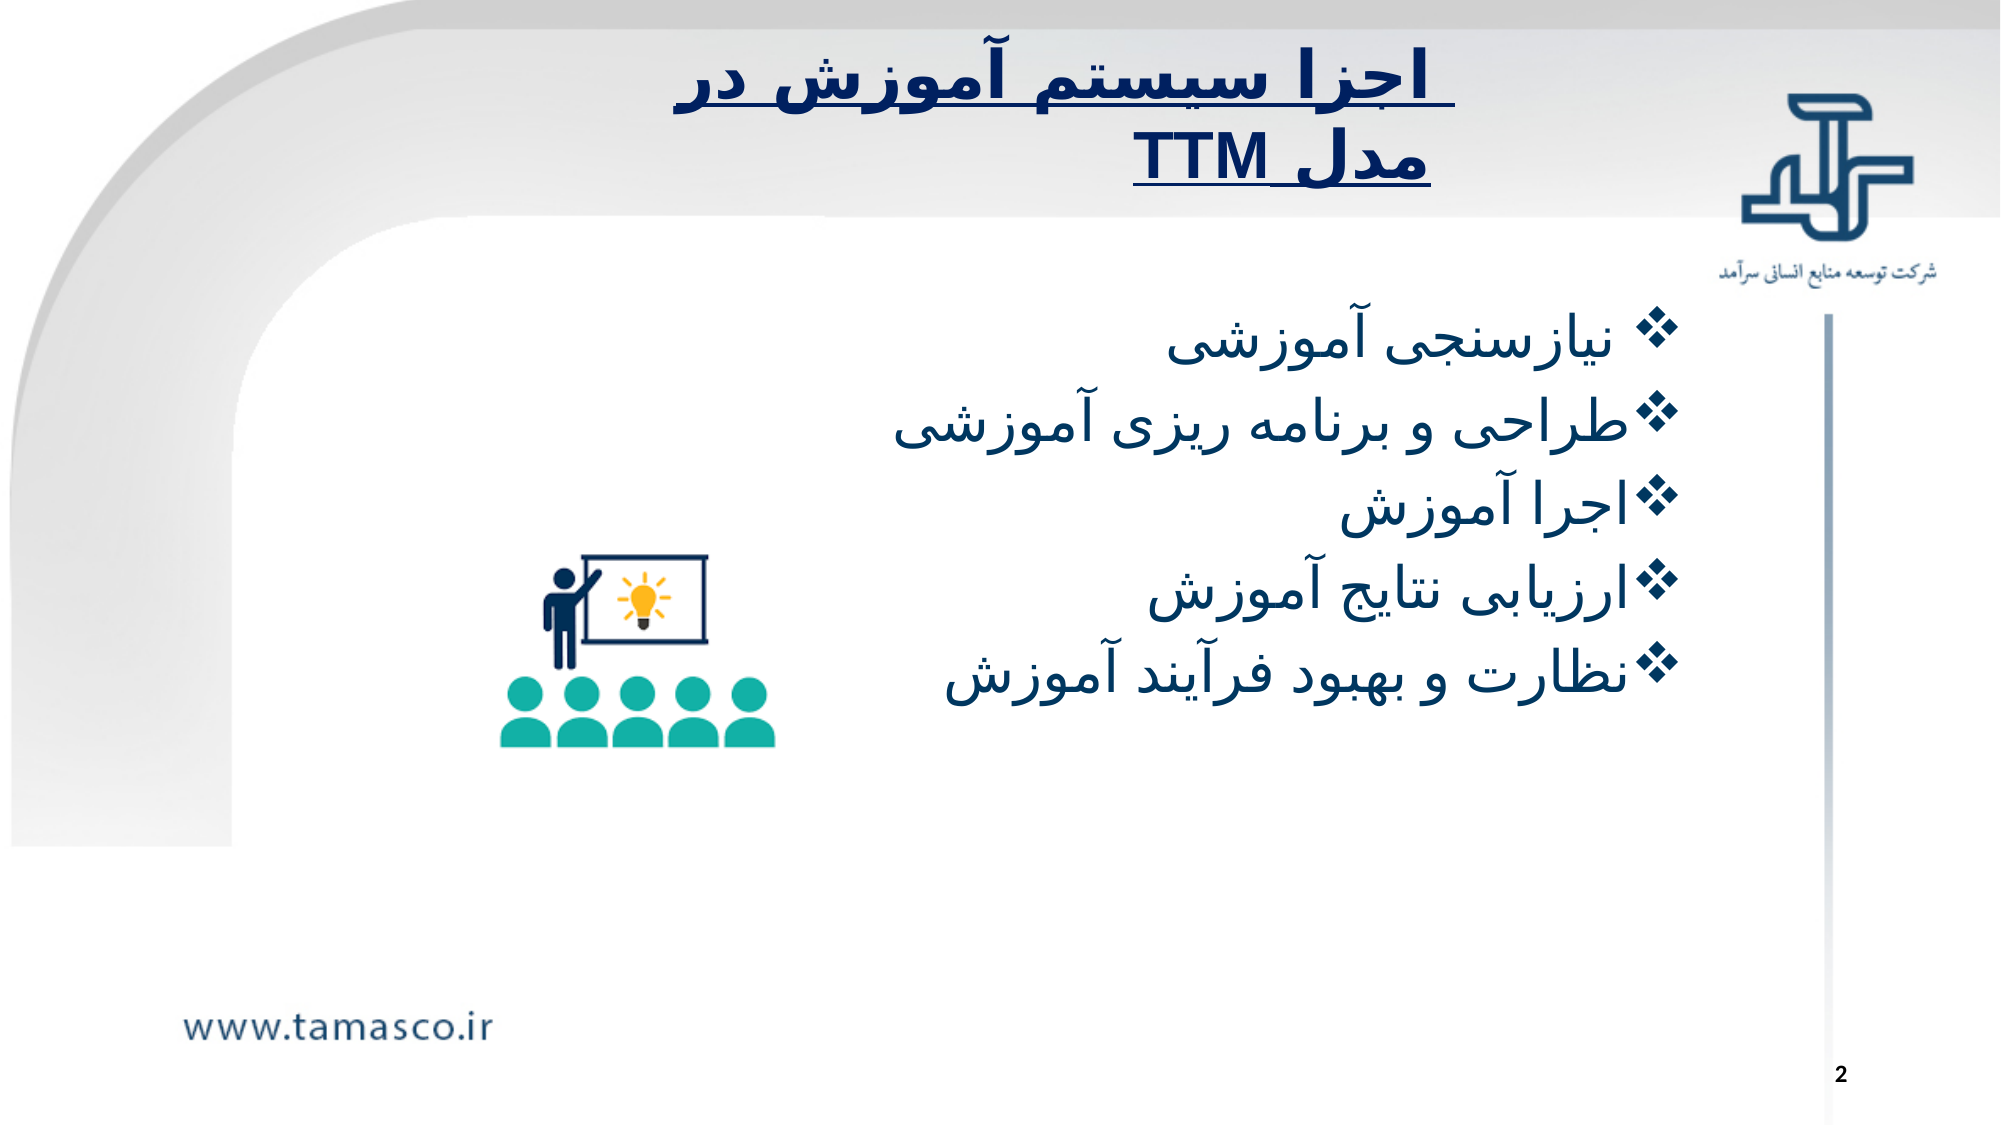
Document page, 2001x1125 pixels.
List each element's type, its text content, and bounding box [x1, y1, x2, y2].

slide_number 2 [1412, 1042, 1863, 1103]
picture [0, 0, 2001, 1125]
text_box اجزا سیستم آموزش در مدل TTM [595, 56, 1447, 168]
list نیازسنجی آموزشی طراحی و برنامه ریزی آموزشی اجرا آموزش ارزیابی نتایج آموزش نظارت و بهبود فرآیند آموزش [302, 299, 1700, 1014]
